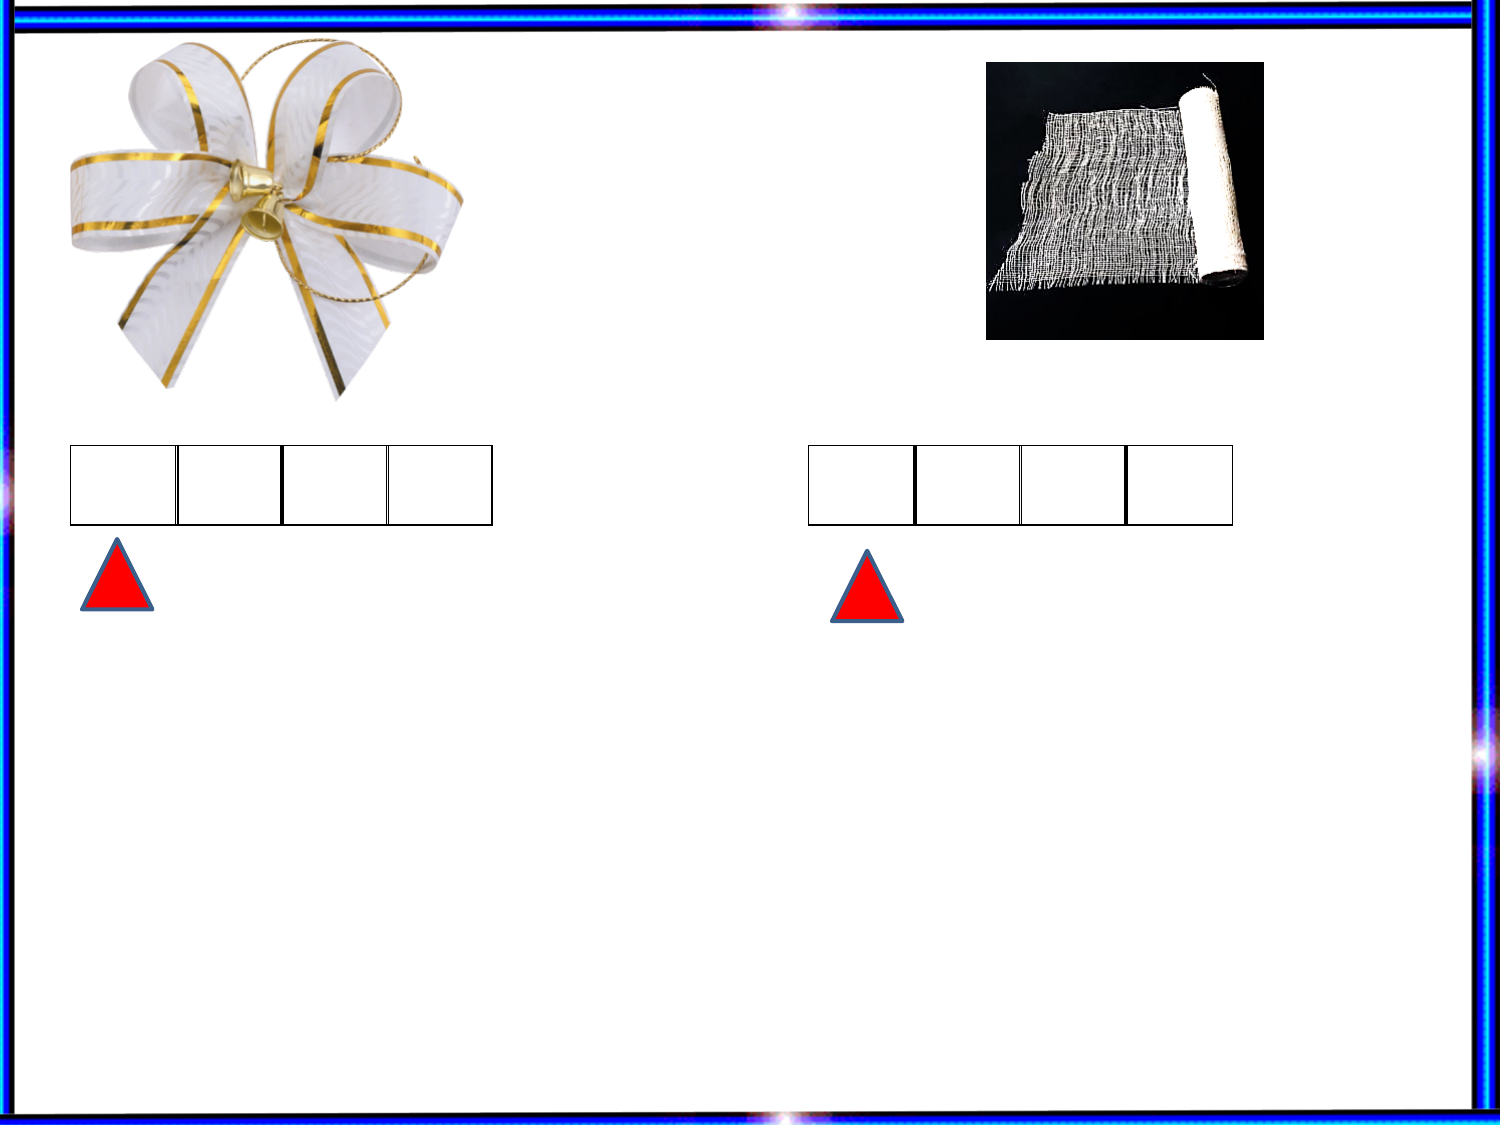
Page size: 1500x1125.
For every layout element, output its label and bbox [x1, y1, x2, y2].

text_box [1124, 445, 1233, 526]
text_box [386, 511, 493, 526]
text_box [808, 445, 913, 526]
text_box [386, 445, 493, 470]
text_box [830, 548, 905, 624]
text_box [913, 445, 1019, 526]
text_box [284, 445, 386, 470]
picture [986, 61, 1264, 340]
list [70, 43, 464, 402]
picture [0, 0, 1500, 1125]
text_box [80, 536, 155, 612]
text_box [178, 511, 284, 526]
text_box [70, 445, 178, 470]
text_box [178, 445, 284, 470]
text_box [1019, 445, 1124, 526]
text_box [70, 511, 178, 526]
text_box [284, 511, 386, 526]
